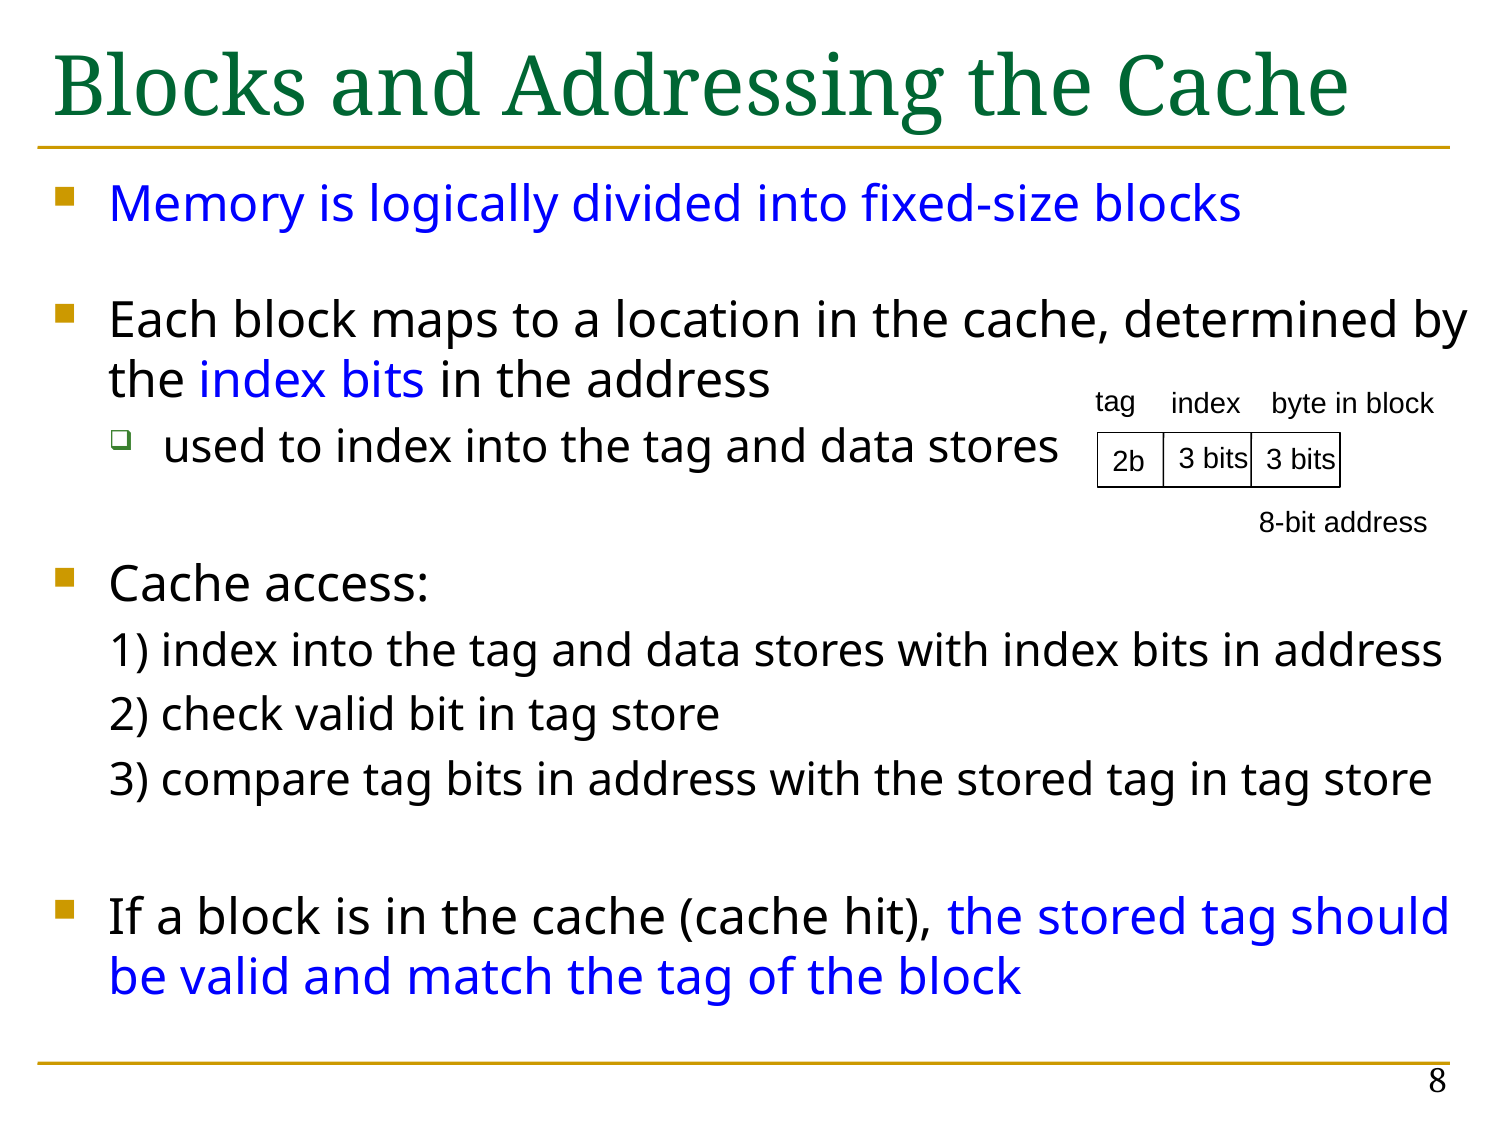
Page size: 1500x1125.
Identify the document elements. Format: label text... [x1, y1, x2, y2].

text_box [1097, 432, 1162, 458]
text_box 3 bits [1251, 432, 1352, 483]
list Memory is logically divided into fixed-size blocks Each block maps to a location in the cache, determined by the index bits in the address used to index into the tag and data stores Cache access: 1) index into the tag and data stores with index bits in address 2) check valid bit in tag store 3) compare tag bits in address with the stored tag in tag store If a block is in the cache (cache hit), the stored tag should be valid and match the tag of the block [37, 163, 1488, 1016]
slide_number 8 [1111, 1036, 1462, 1112]
text_box [1097, 469, 1162, 488]
text_box 2b [1097, 435, 1161, 485]
text_box index [1156, 377, 1256, 427]
text_box byte in block [1256, 377, 1450, 427]
text_box tag [1080, 374, 1152, 425]
text_box 3 bits [1163, 432, 1264, 482]
text_box [1252, 483, 1341, 488]
text_box [1165, 482, 1250, 488]
text_box 8-bit address [1243, 496, 1444, 546]
title Blocks and Addressing the Cache [37, 24, 1450, 163]
